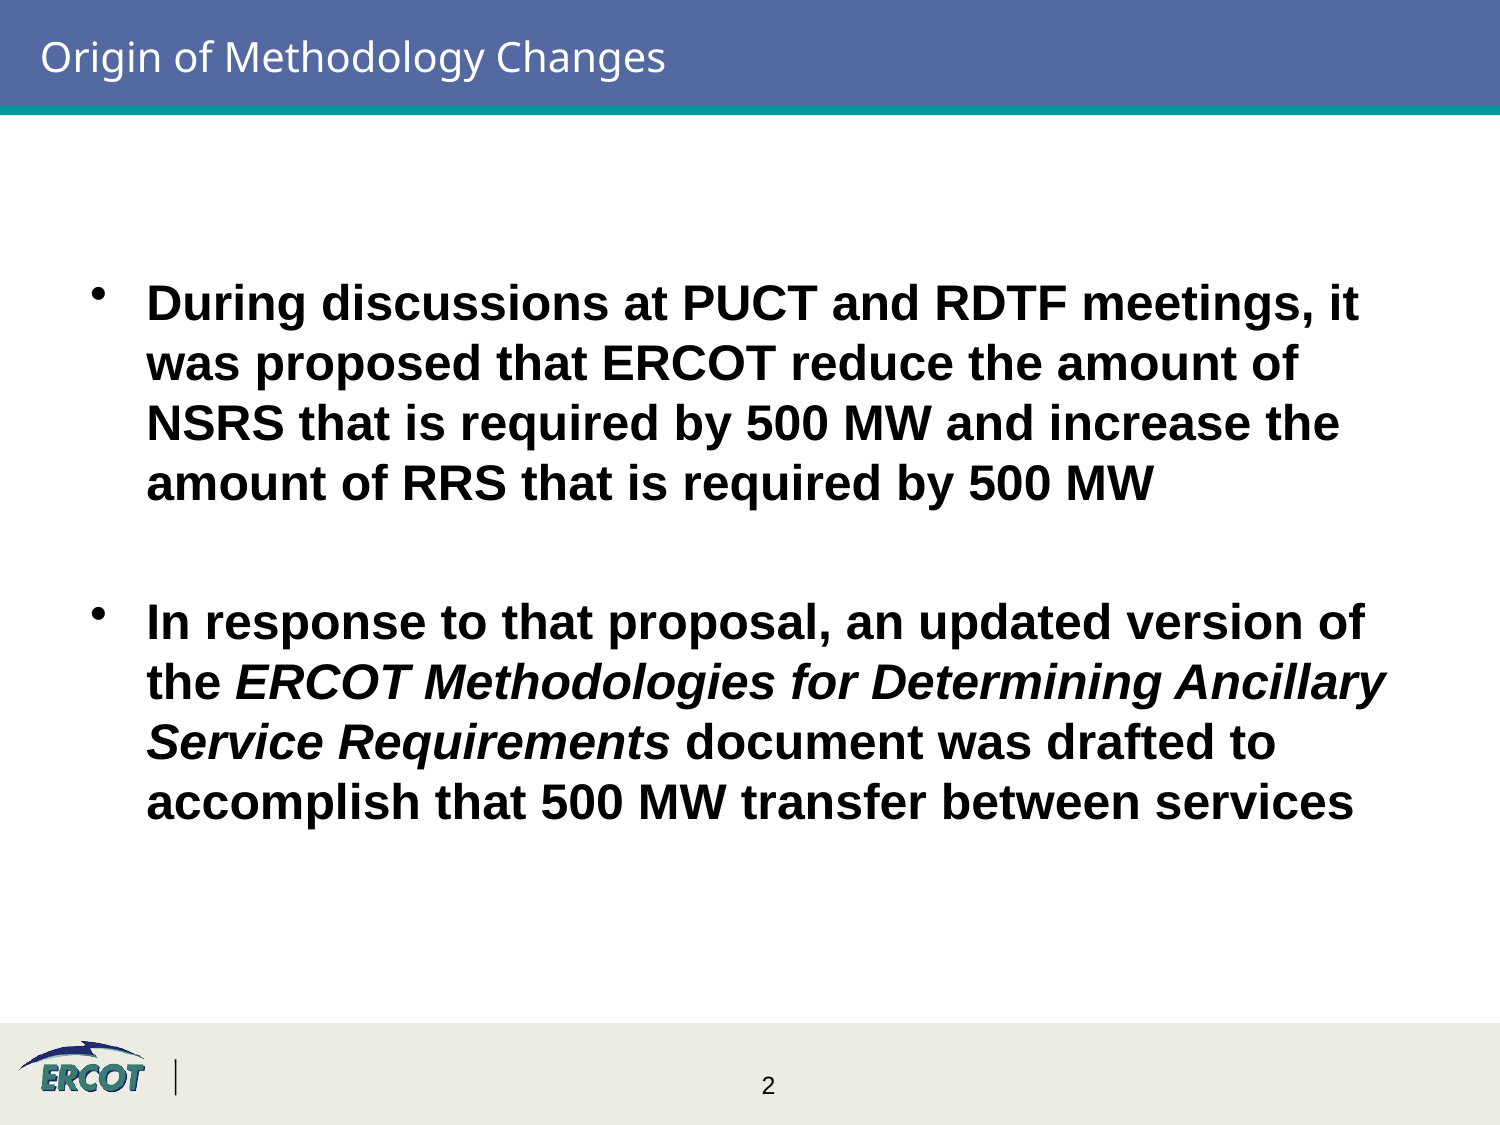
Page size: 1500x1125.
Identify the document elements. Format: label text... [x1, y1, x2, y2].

picture [10, 1031, 151, 1111]
list During discussions at PUCT and RDTF meetings, it was proposed that ERCOT reduce the amount of NSRS that is required by 500 MW and increase the amount of RRS that is required by 500 MW In response to that proposal, an updated version of the ERCOT Methodologies for Determining Ancillary Service Requirements document was drafted to accomplish that 500 MW transfer between services [74, 262, 1426, 951]
title Origin of Methodology Changes [24, 0, 1451, 113]
